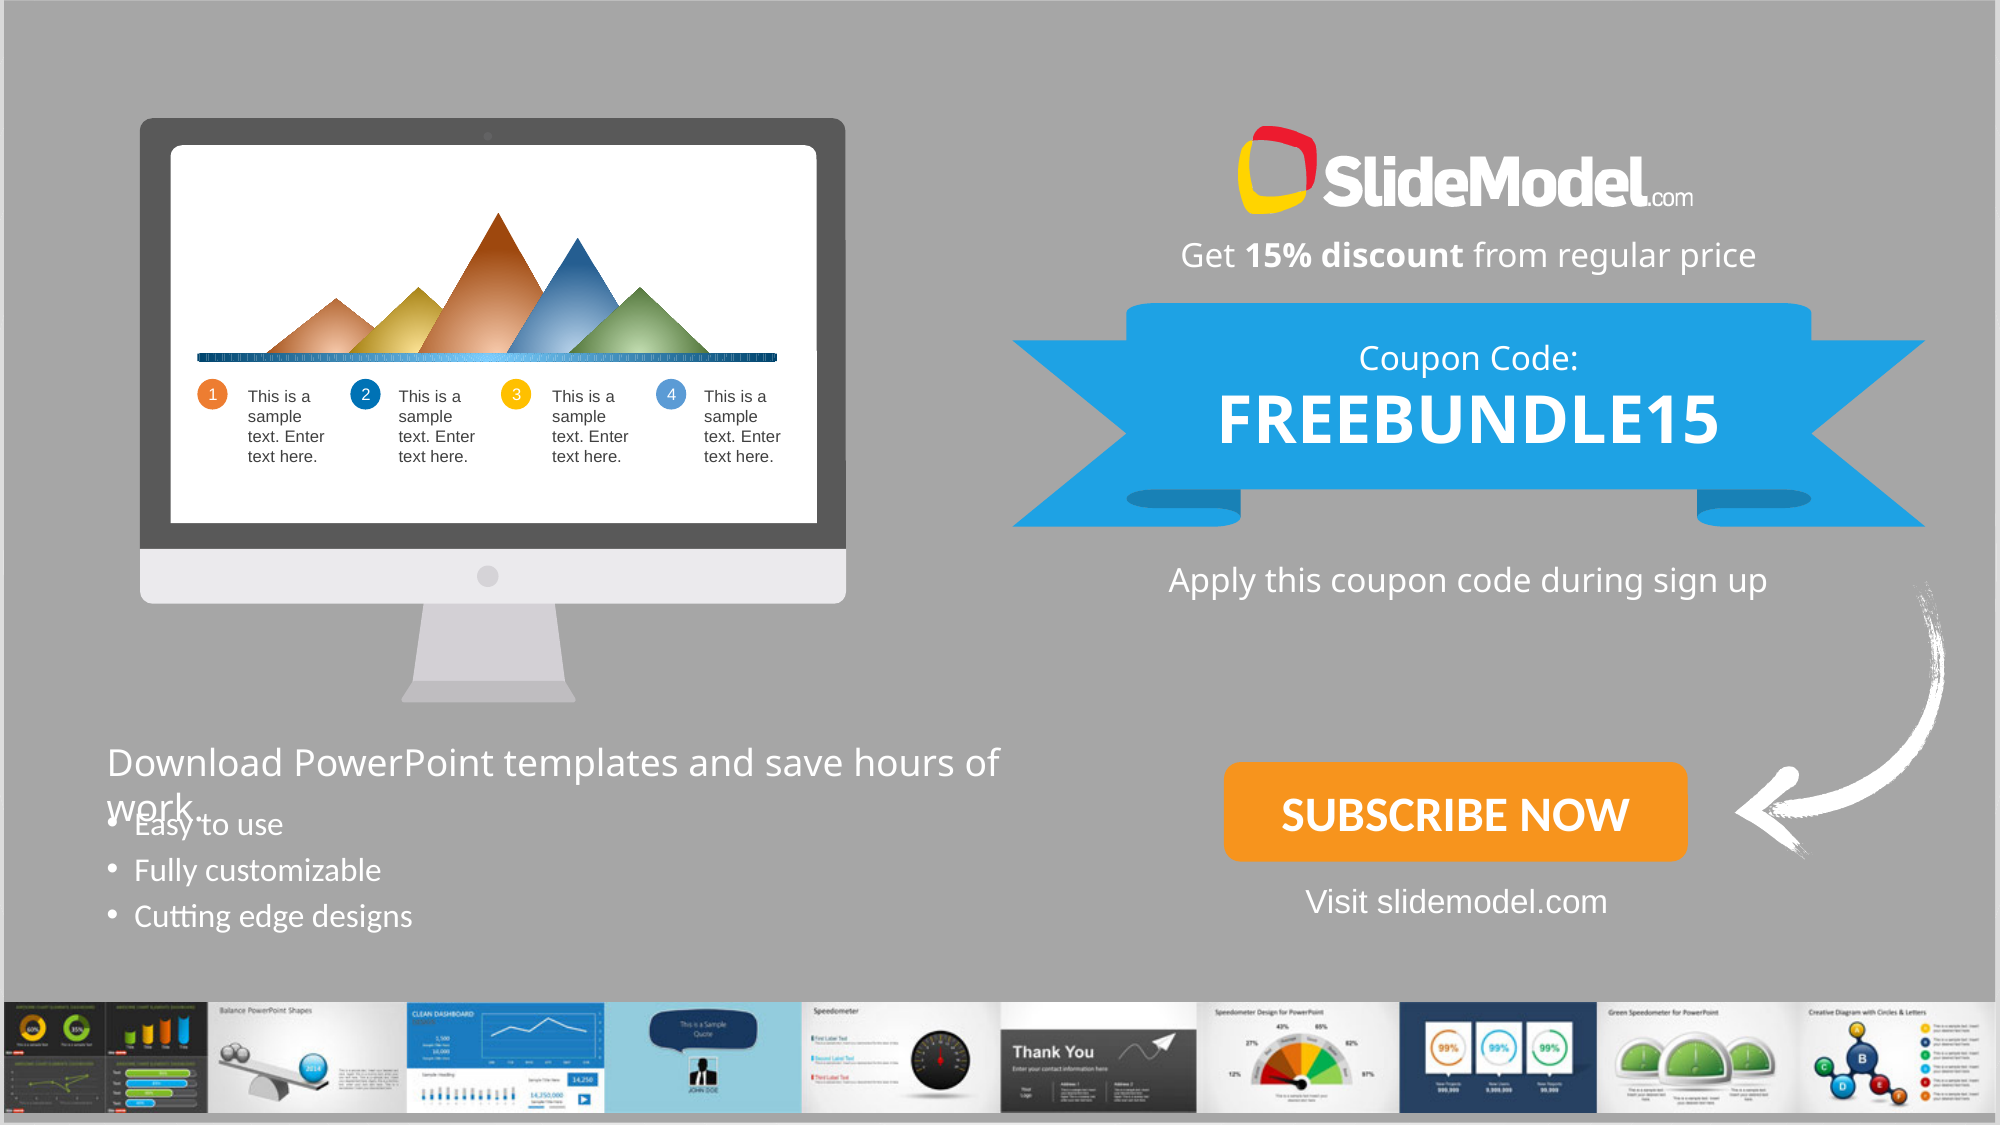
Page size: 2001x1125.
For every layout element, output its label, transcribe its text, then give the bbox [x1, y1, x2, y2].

picture [4, 1002, 1996, 1114]
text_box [197, 212, 800, 459]
text_box [2, 0, 1997, 1005]
text_box SUBSCRIBE NOW [1221, 759, 1690, 864]
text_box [139, 117, 847, 703]
text_box Coupon Code: FREEBUNDLE15 [1172, 329, 1765, 464]
text_box [1012, 303, 1926, 527]
text_box Download PowerPoint templates and save hours of work. [91, 732, 1059, 837]
text_box [1925, 587, 1934, 601]
text_box [1734, 594, 1946, 860]
picture [1236, 126, 1694, 214]
text_box Visit slidemodel.com [1247, 873, 1667, 927]
text_box Apply this coupon code during sign up [1129, 551, 1809, 607]
text_box Get 15% discount from regular price [1058, 226, 1880, 281]
text_box Easy to use Fully customizable Cutting edge designs [91, 837, 863, 942]
